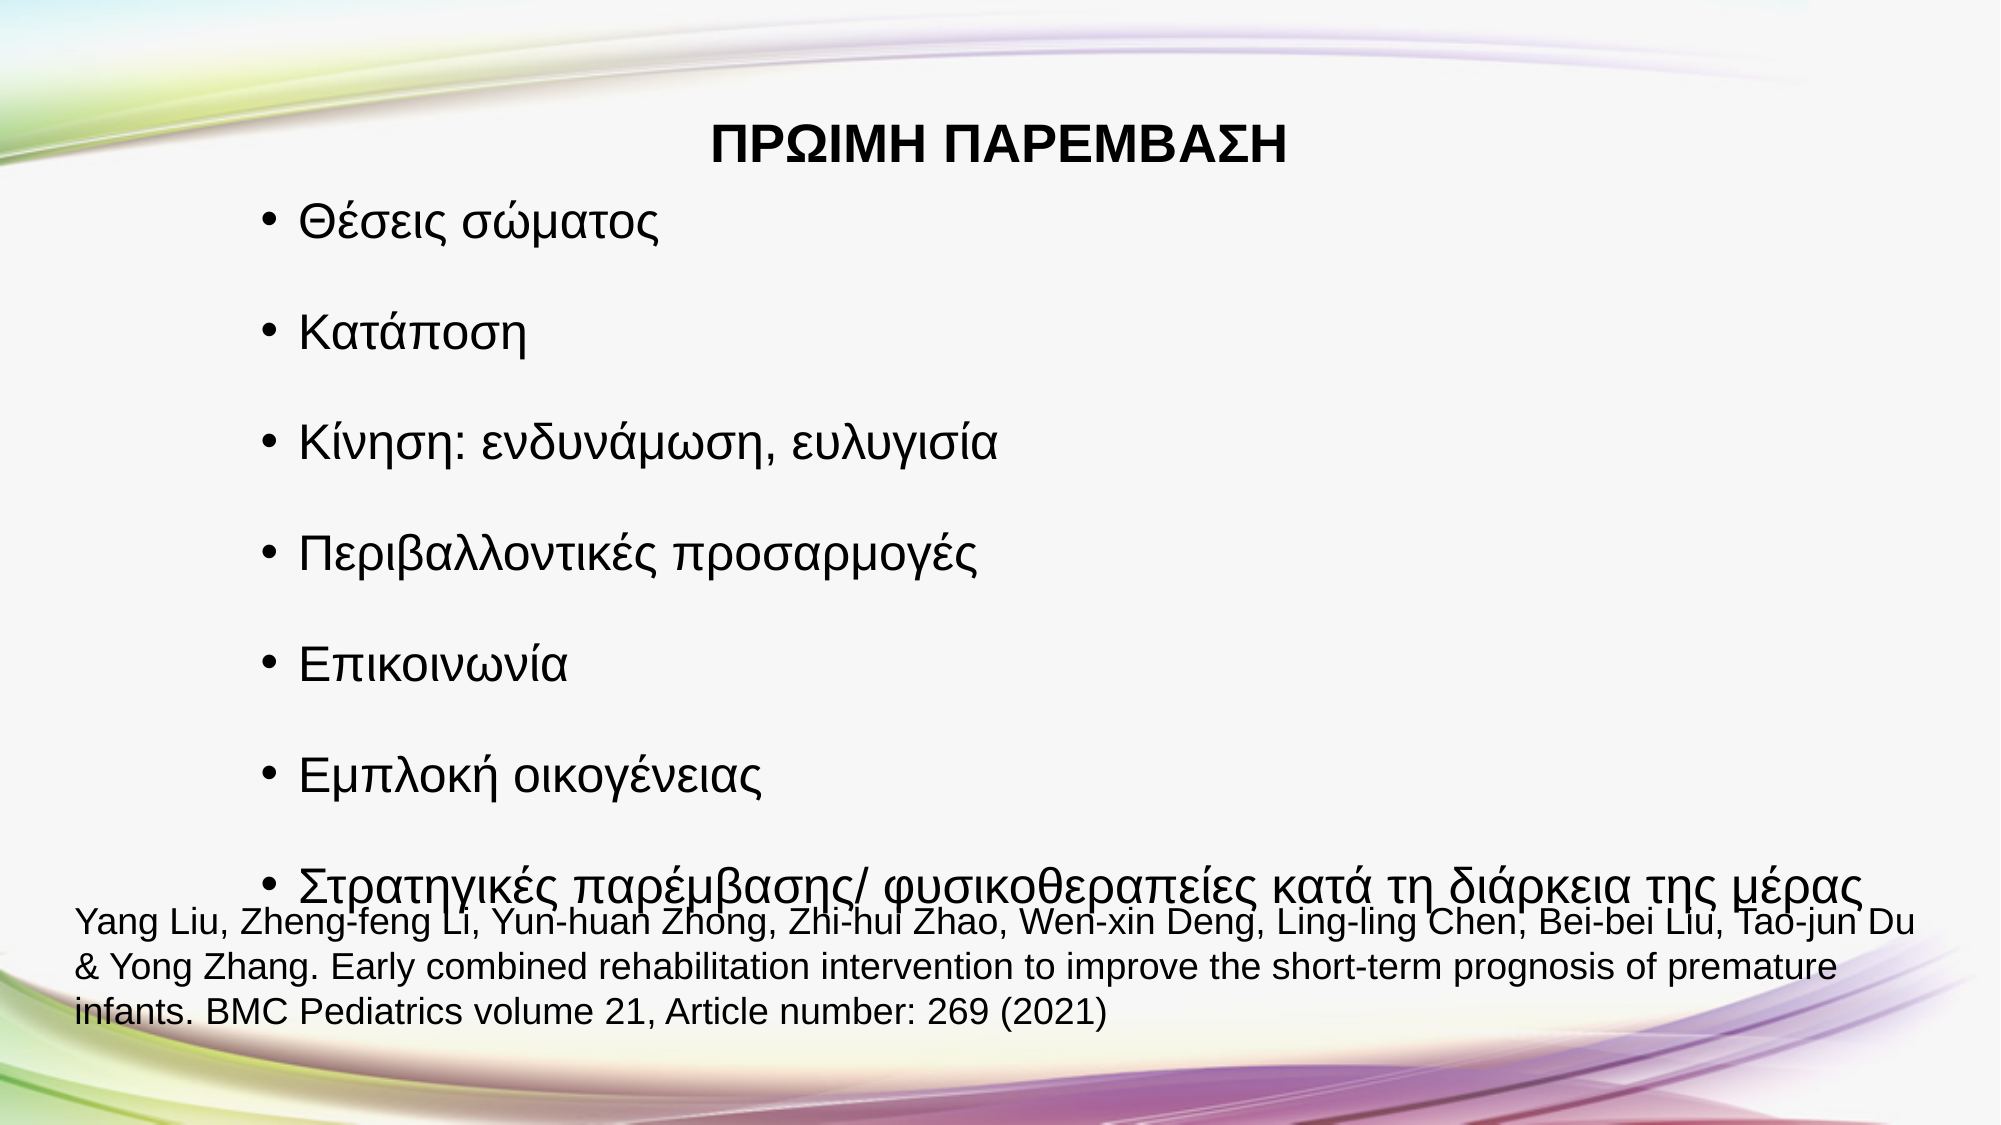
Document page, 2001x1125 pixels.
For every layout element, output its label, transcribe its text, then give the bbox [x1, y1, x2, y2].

text_box Yang Liu, Zheng-feng Li, Yun-huan Zhong, Zhi-hui Zhao, Wen-xin Deng, Ling-ling Chen, Bei-bei Liu, Tao-jun Du & Yong Zhang. Early combined rehabilitation intervention to improve the short-term prognosis of premature infants. BMC Pediatrics volume 21, Article number: 269 (2021) [59, 889, 1966, 1040]
subtitle Θέσεις σώματος Κατάποση Κίνηση: ενδυνάμωση, ευλυγισία Περιβαλλοντικές προσαρμογές Επικοινωνία Εμπλοκή οικογένειας Στρατηγικές παρέμβασης/ φυσικοθεραπείες κατά τη διάρκεια της μέρας [260, 204, 1869, 867]
picture [0, 0, 2001, 1125]
text_box ΠΡΩΙΜΗ ΠΑΡΕΜΒΑΣΗ [647, 101, 1352, 181]
